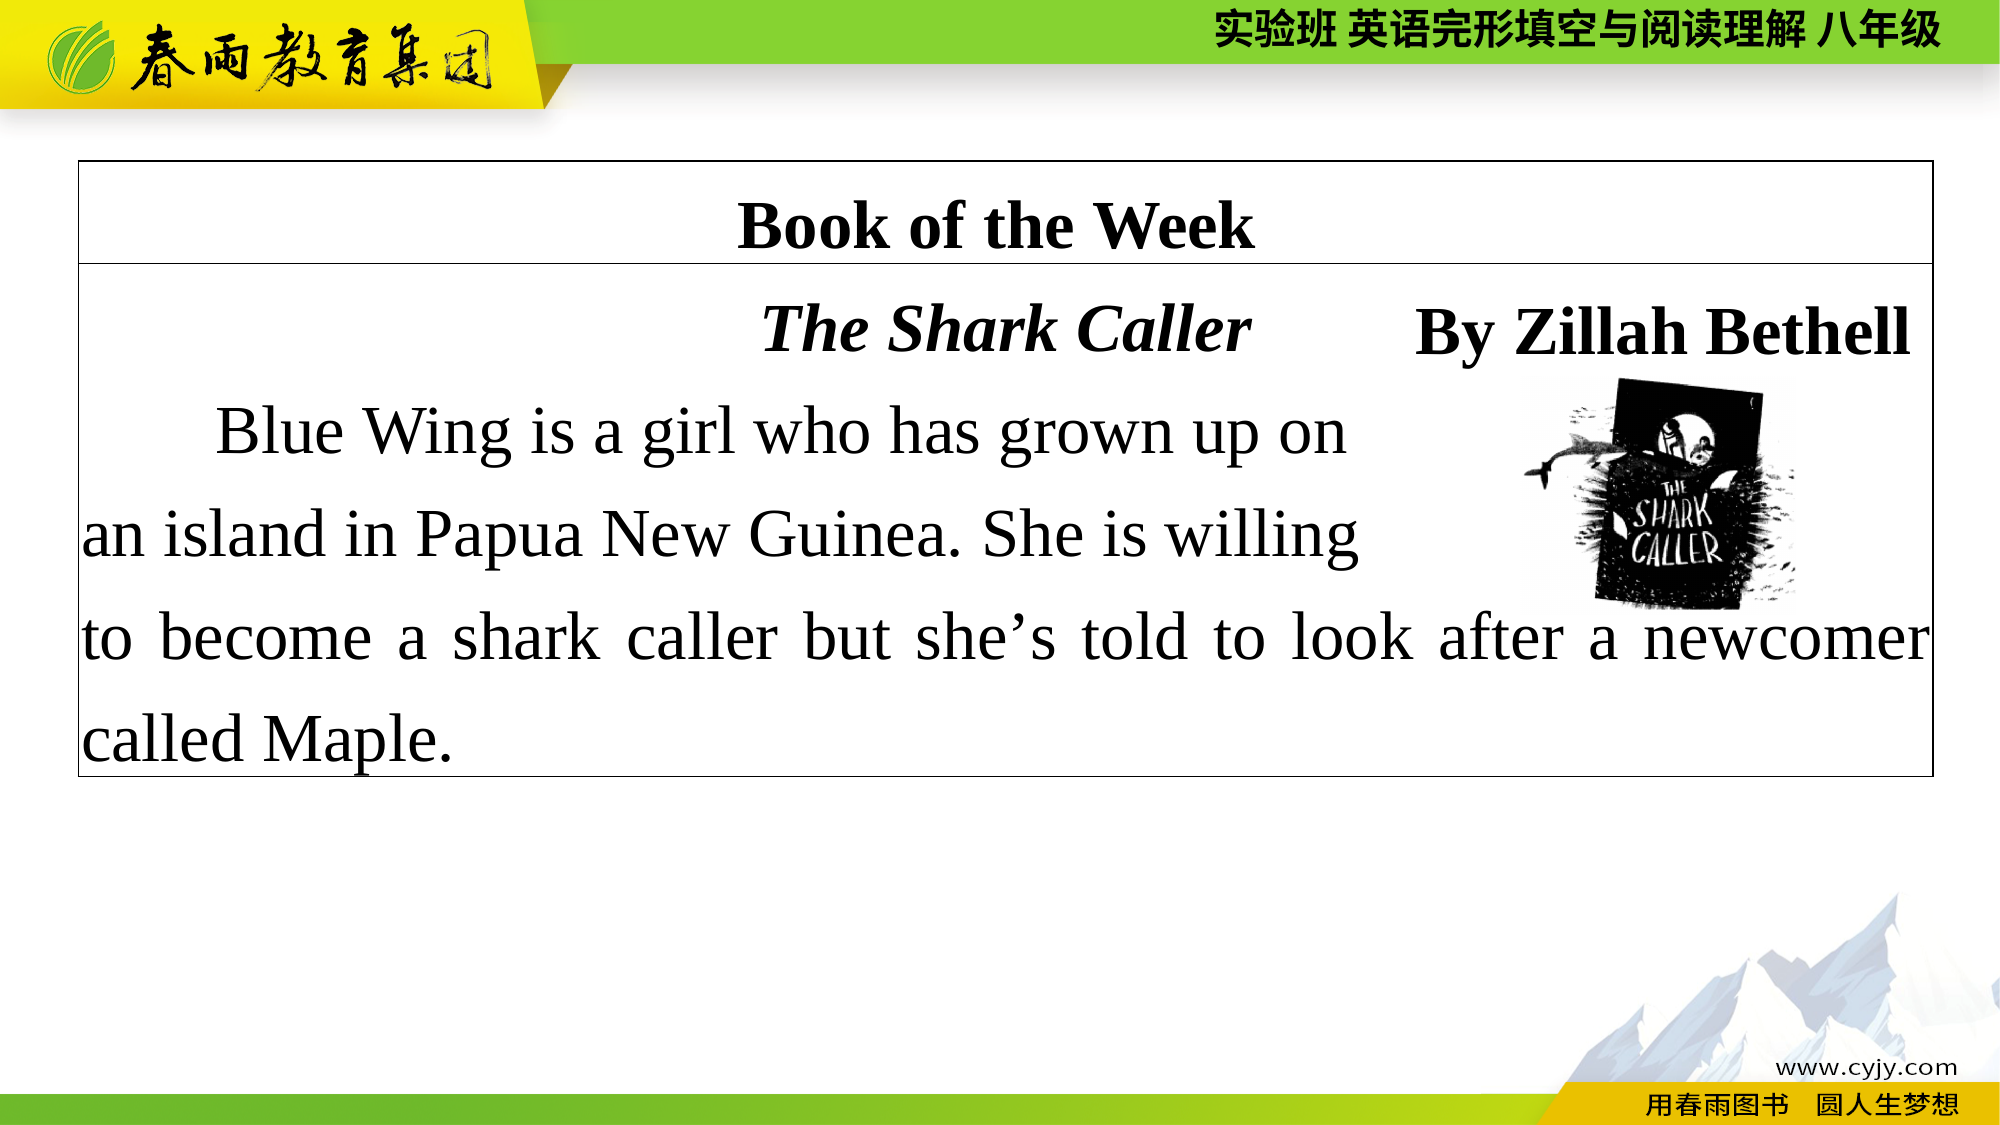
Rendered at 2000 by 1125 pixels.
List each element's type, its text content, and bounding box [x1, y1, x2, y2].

picture [0, 0, 2000, 1125]
table_header Book of the Week [79, 162, 1932, 263]
text_box By Zillah Bethell [1400, 277, 1927, 376]
table_cell The Shark Caller Blue Wing is a girl who has grown up on an island in Papua New Guinea. She is willing to become a shark caller but she’s told to look after a newcomer called Maple. [79, 264, 1932, 776]
